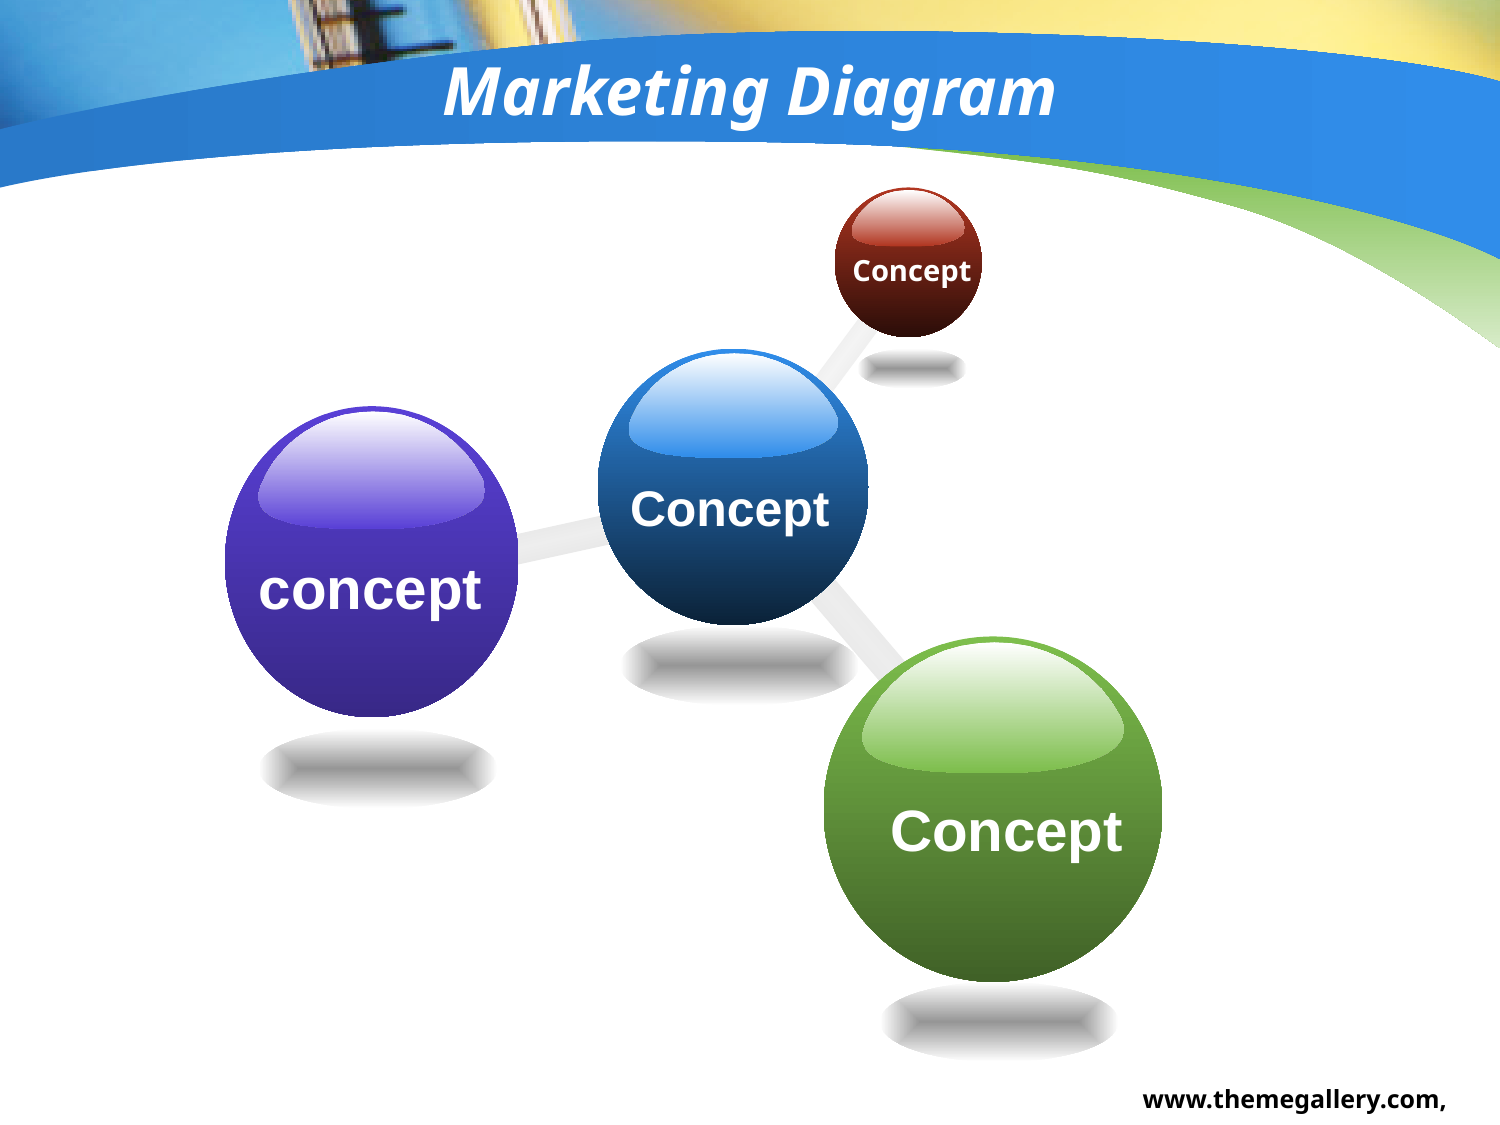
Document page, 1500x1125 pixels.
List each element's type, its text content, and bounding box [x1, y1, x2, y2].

footer www.themegallery.com, [987, 1075, 1463, 1118]
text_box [224, 187, 1163, 1063]
picture [0, 0, 1500, 129]
title Marketing Diagram [63, 42, 1438, 136]
